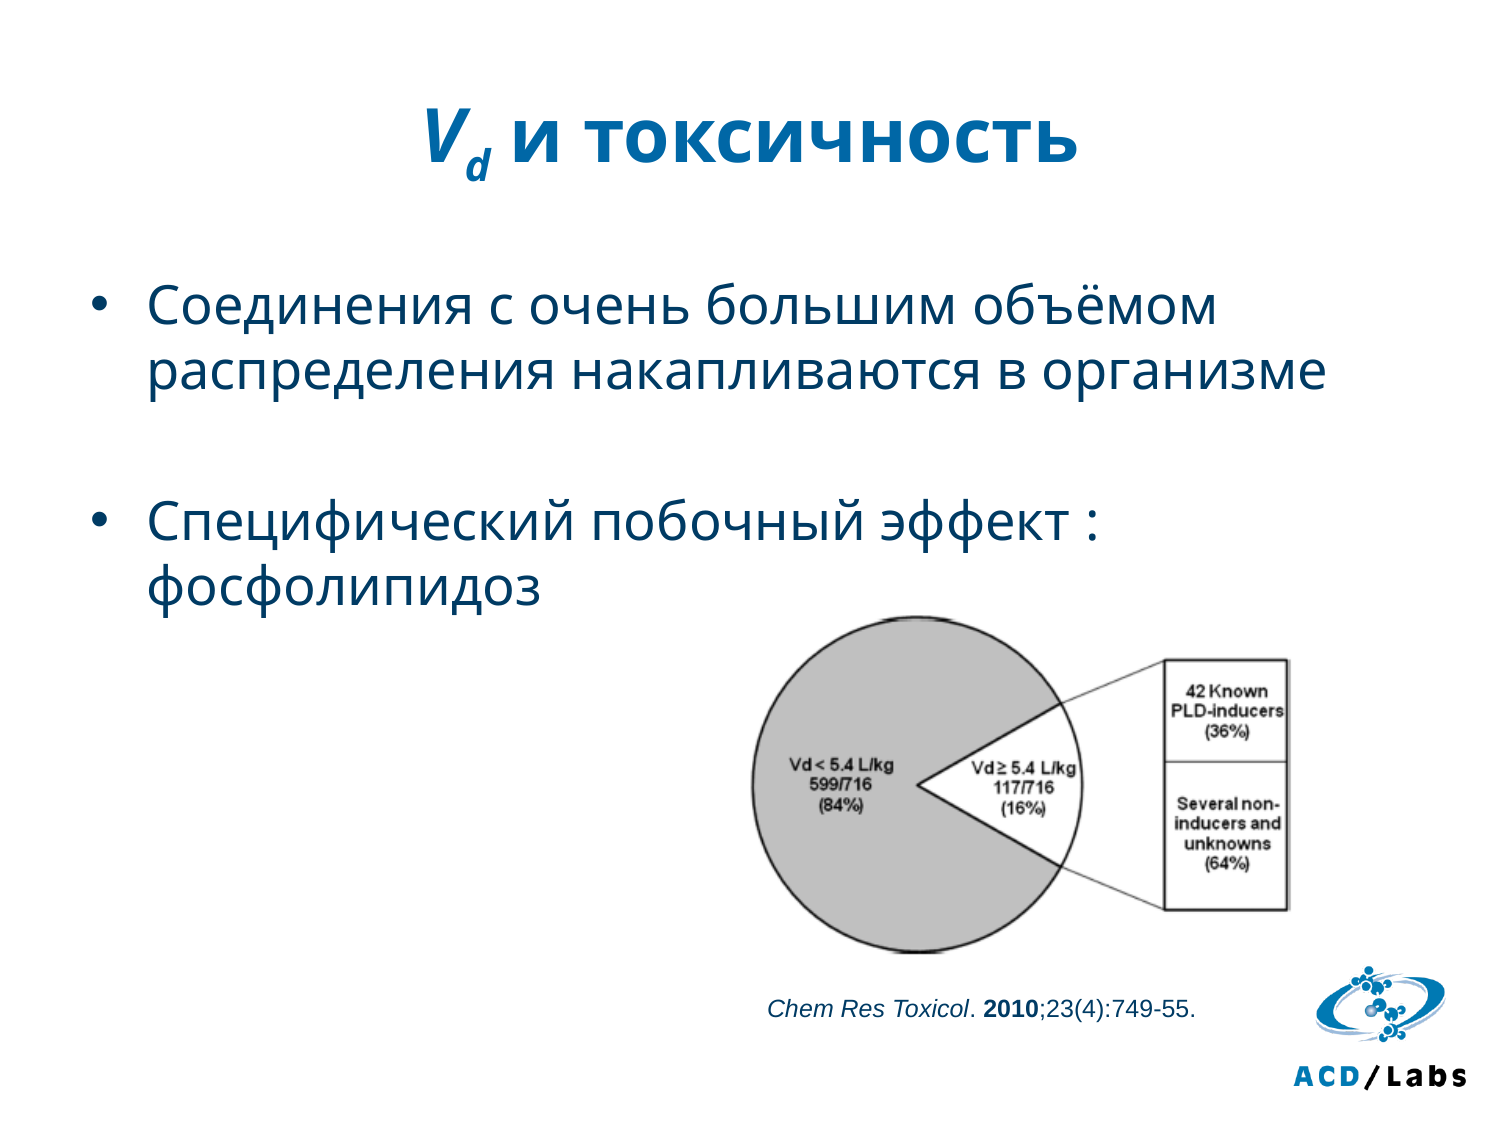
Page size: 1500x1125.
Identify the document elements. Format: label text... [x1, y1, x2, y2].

picture [1385, 1006, 1397, 1012]
picture [1293, 964, 1471, 1101]
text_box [726, 597, 1313, 1031]
title Vd и токсичность [74, 44, 1426, 233]
list Соединения с очень большим объёмом распределения накапливаются в организме Специфический побочный эффект : фосфолипидоз [74, 262, 1426, 1006]
